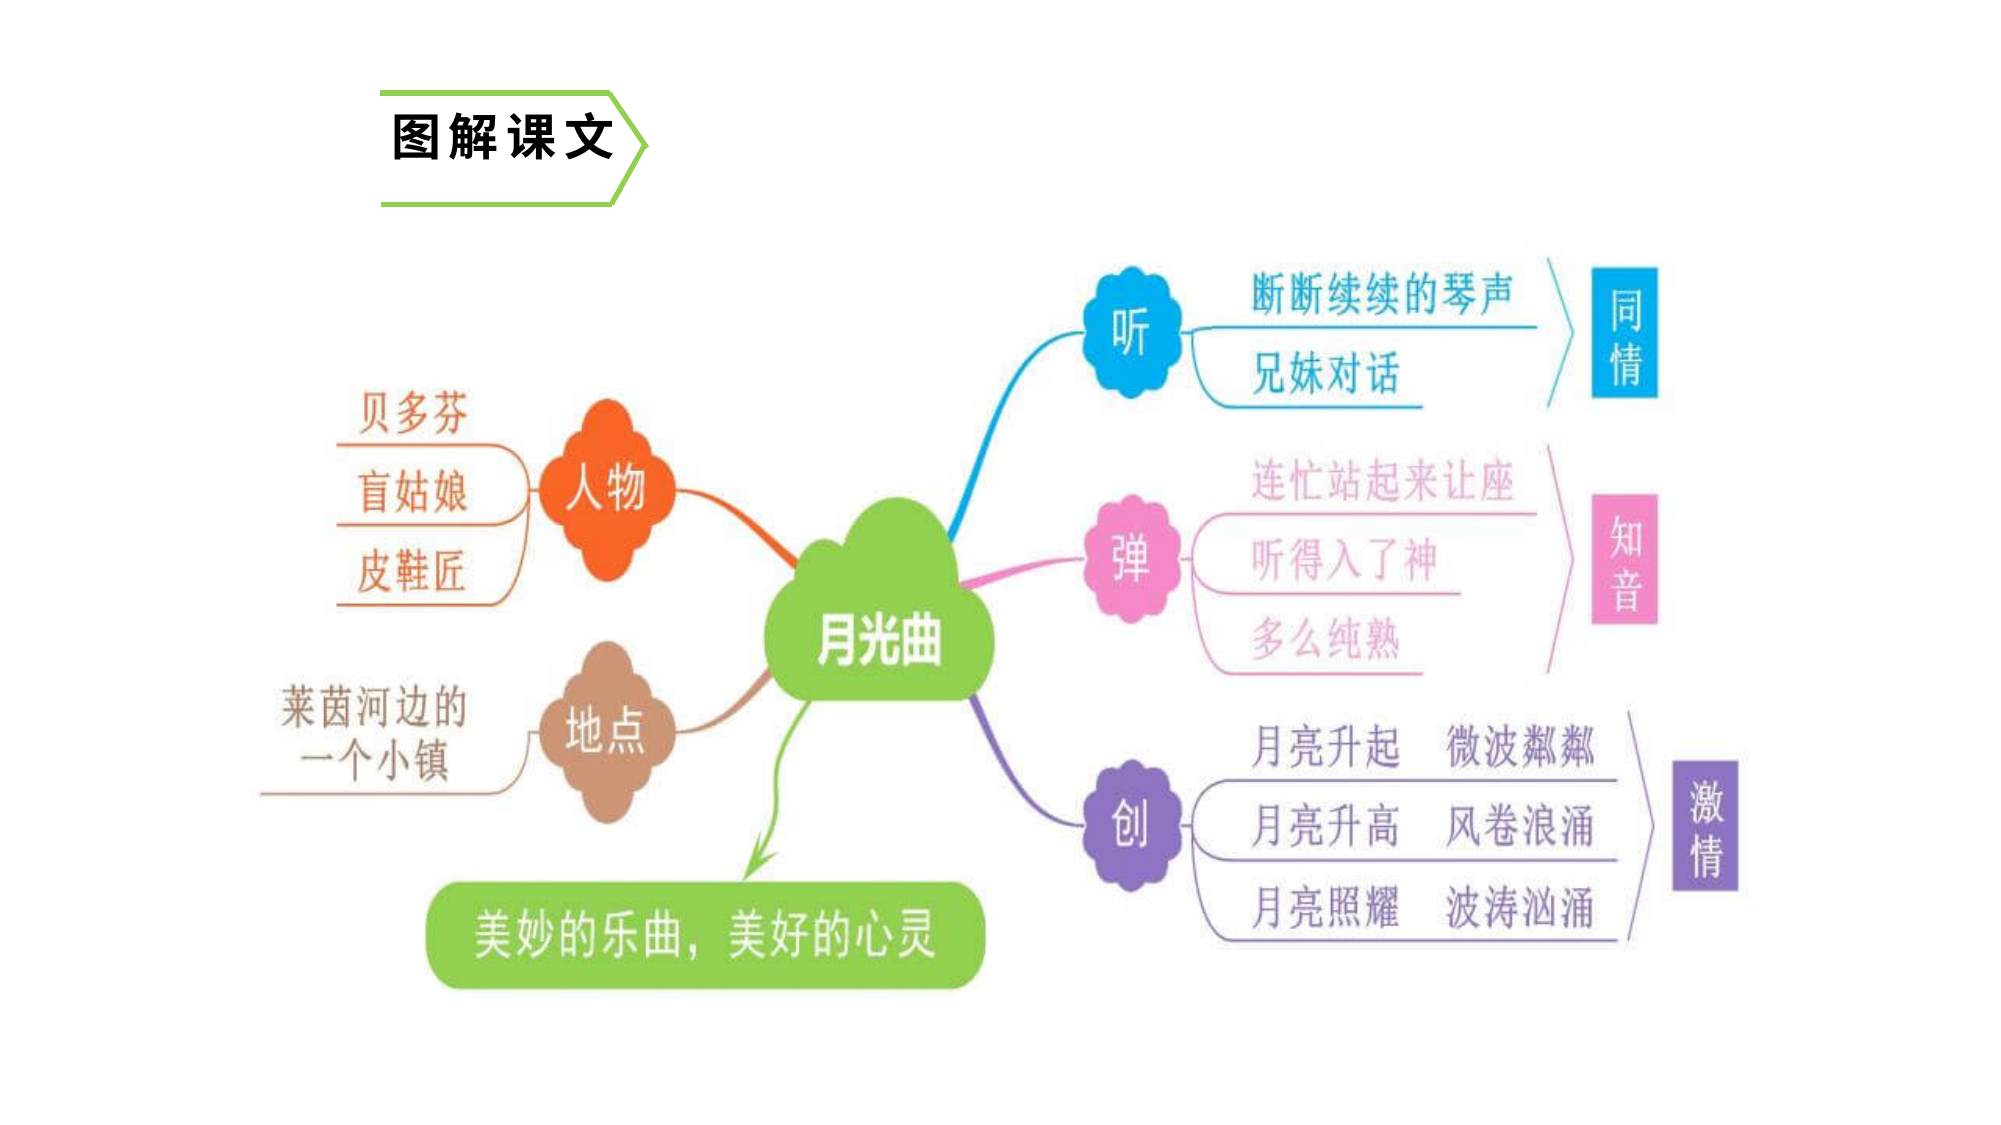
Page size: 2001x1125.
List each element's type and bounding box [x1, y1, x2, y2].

text_box [376, 92, 653, 205]
picture [249, 238, 1750, 998]
